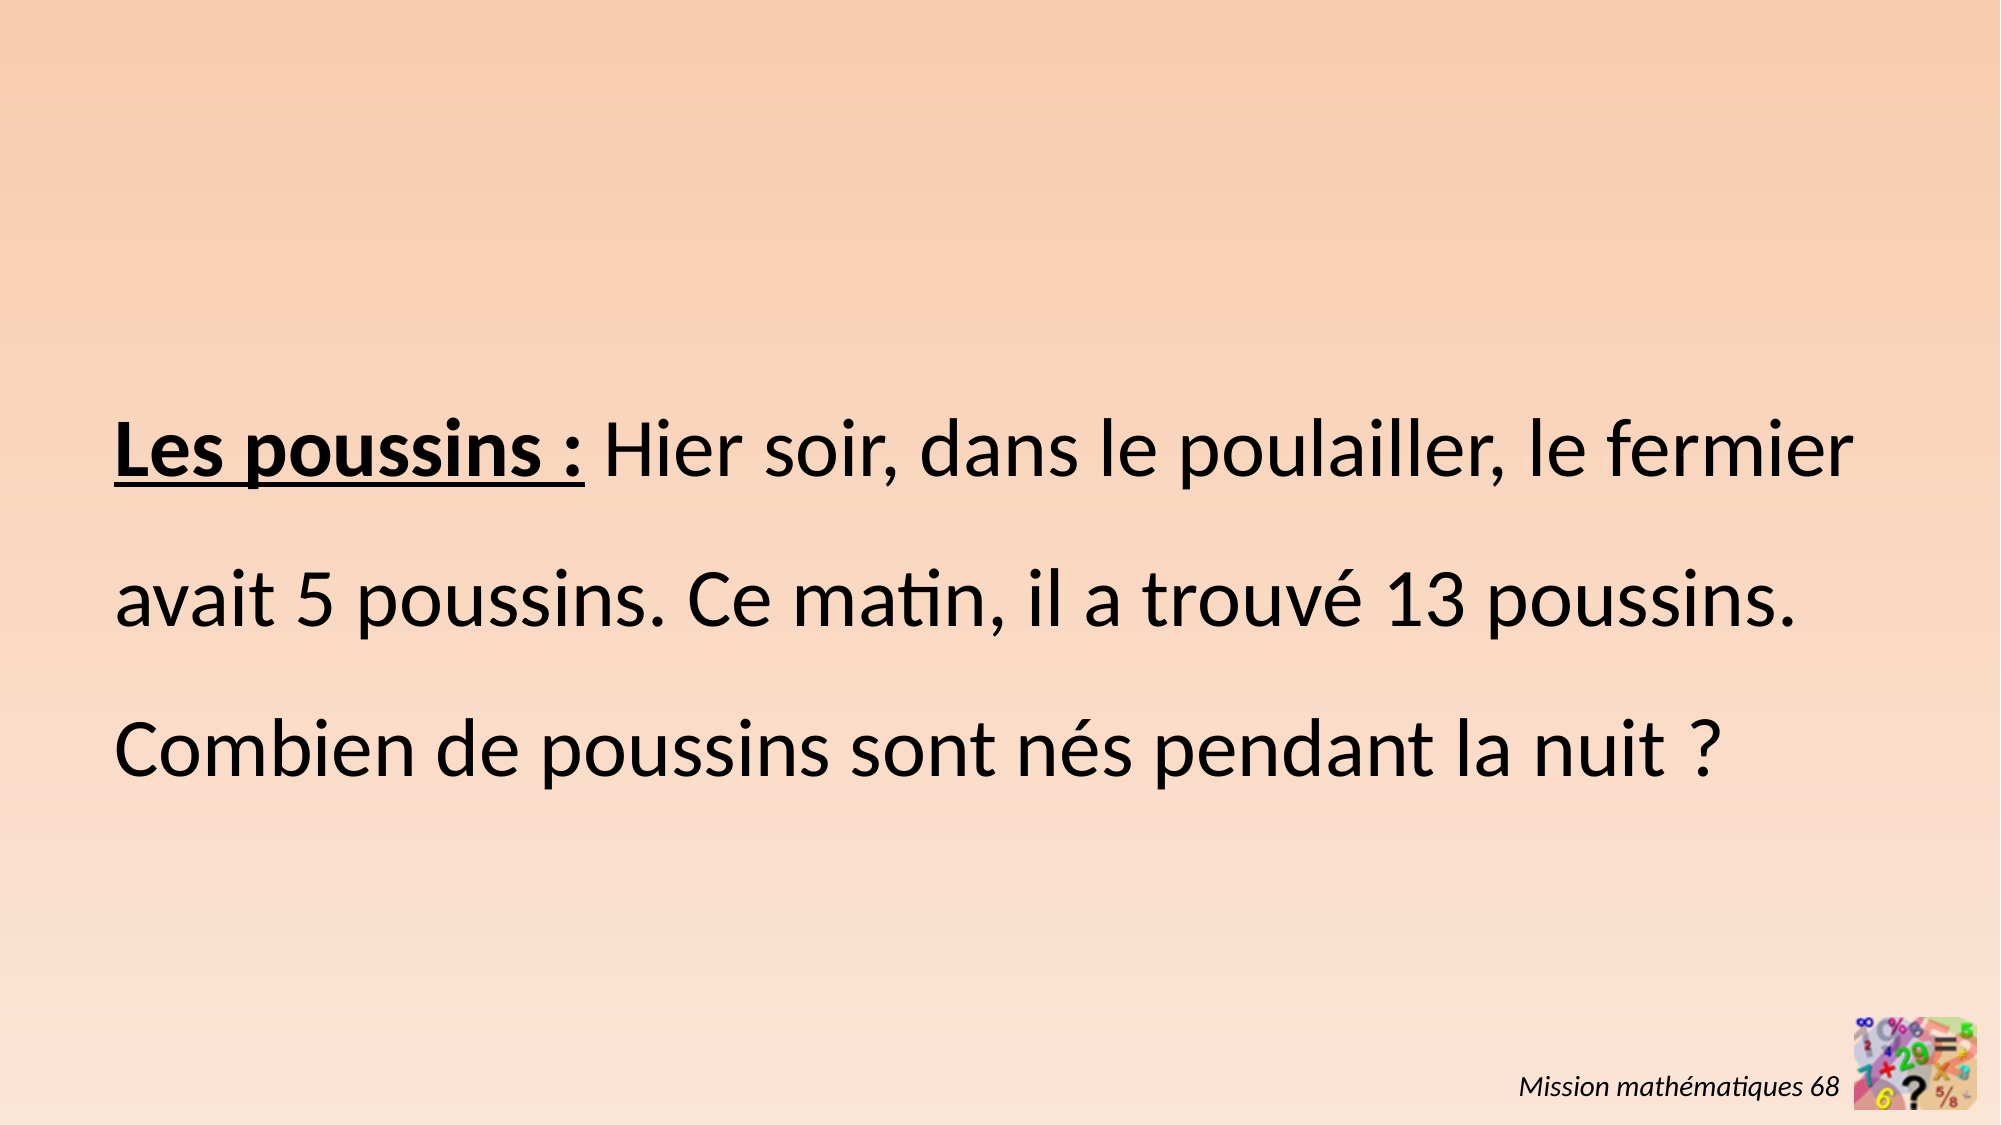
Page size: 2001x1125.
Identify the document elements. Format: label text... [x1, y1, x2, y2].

picture [1854, 1017, 1977, 1110]
text_box Les poussins : Hier soir, dans le poulailler, le fermier avait 5 poussins. Ce matin, il a trouvé 13 poussins. Combien de poussins sont nés pendant la nuit ? [99, 335, 1901, 801]
text_box Mission mathématiques 68 [1501, 1059, 1854, 1110]
